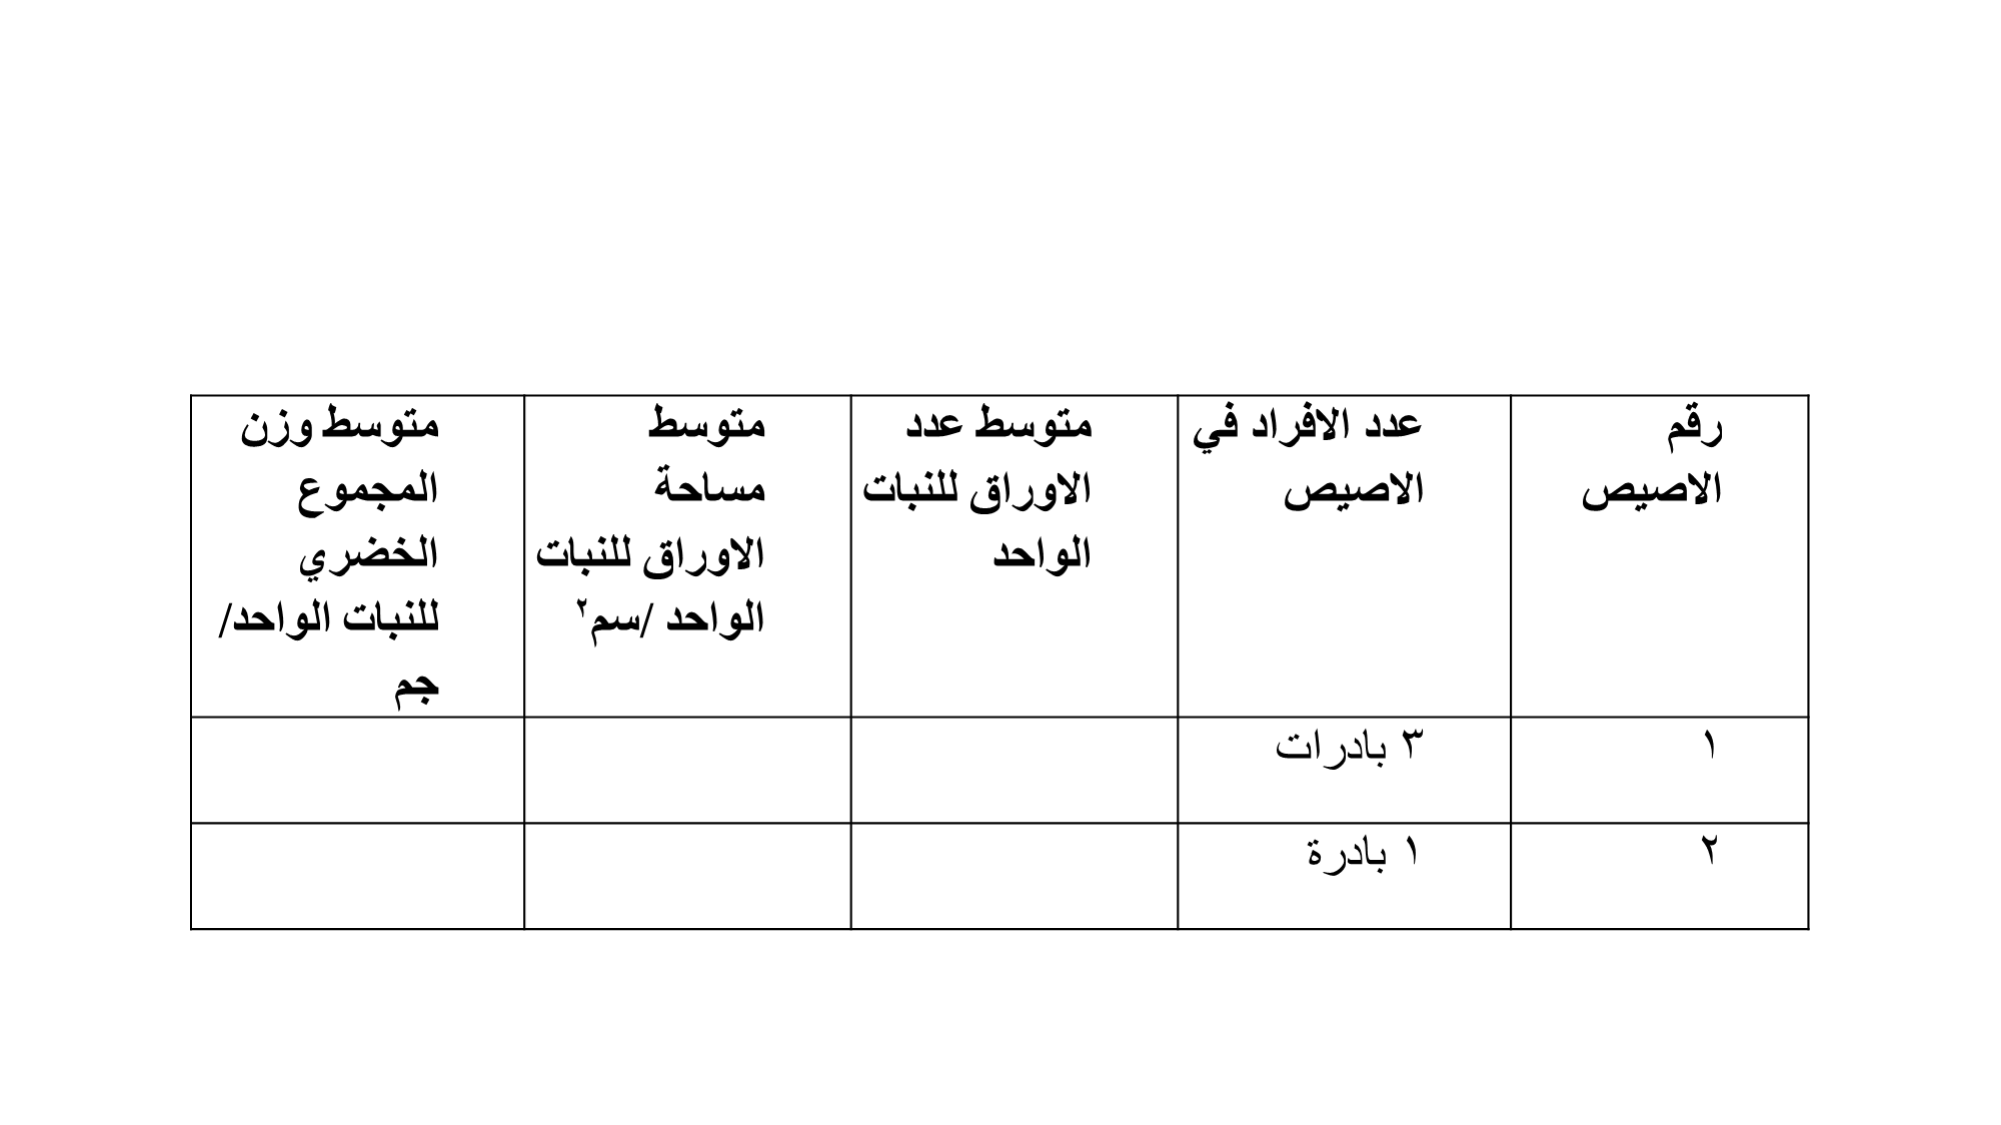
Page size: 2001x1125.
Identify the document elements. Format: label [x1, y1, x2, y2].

list [189, 380, 1811, 932]
